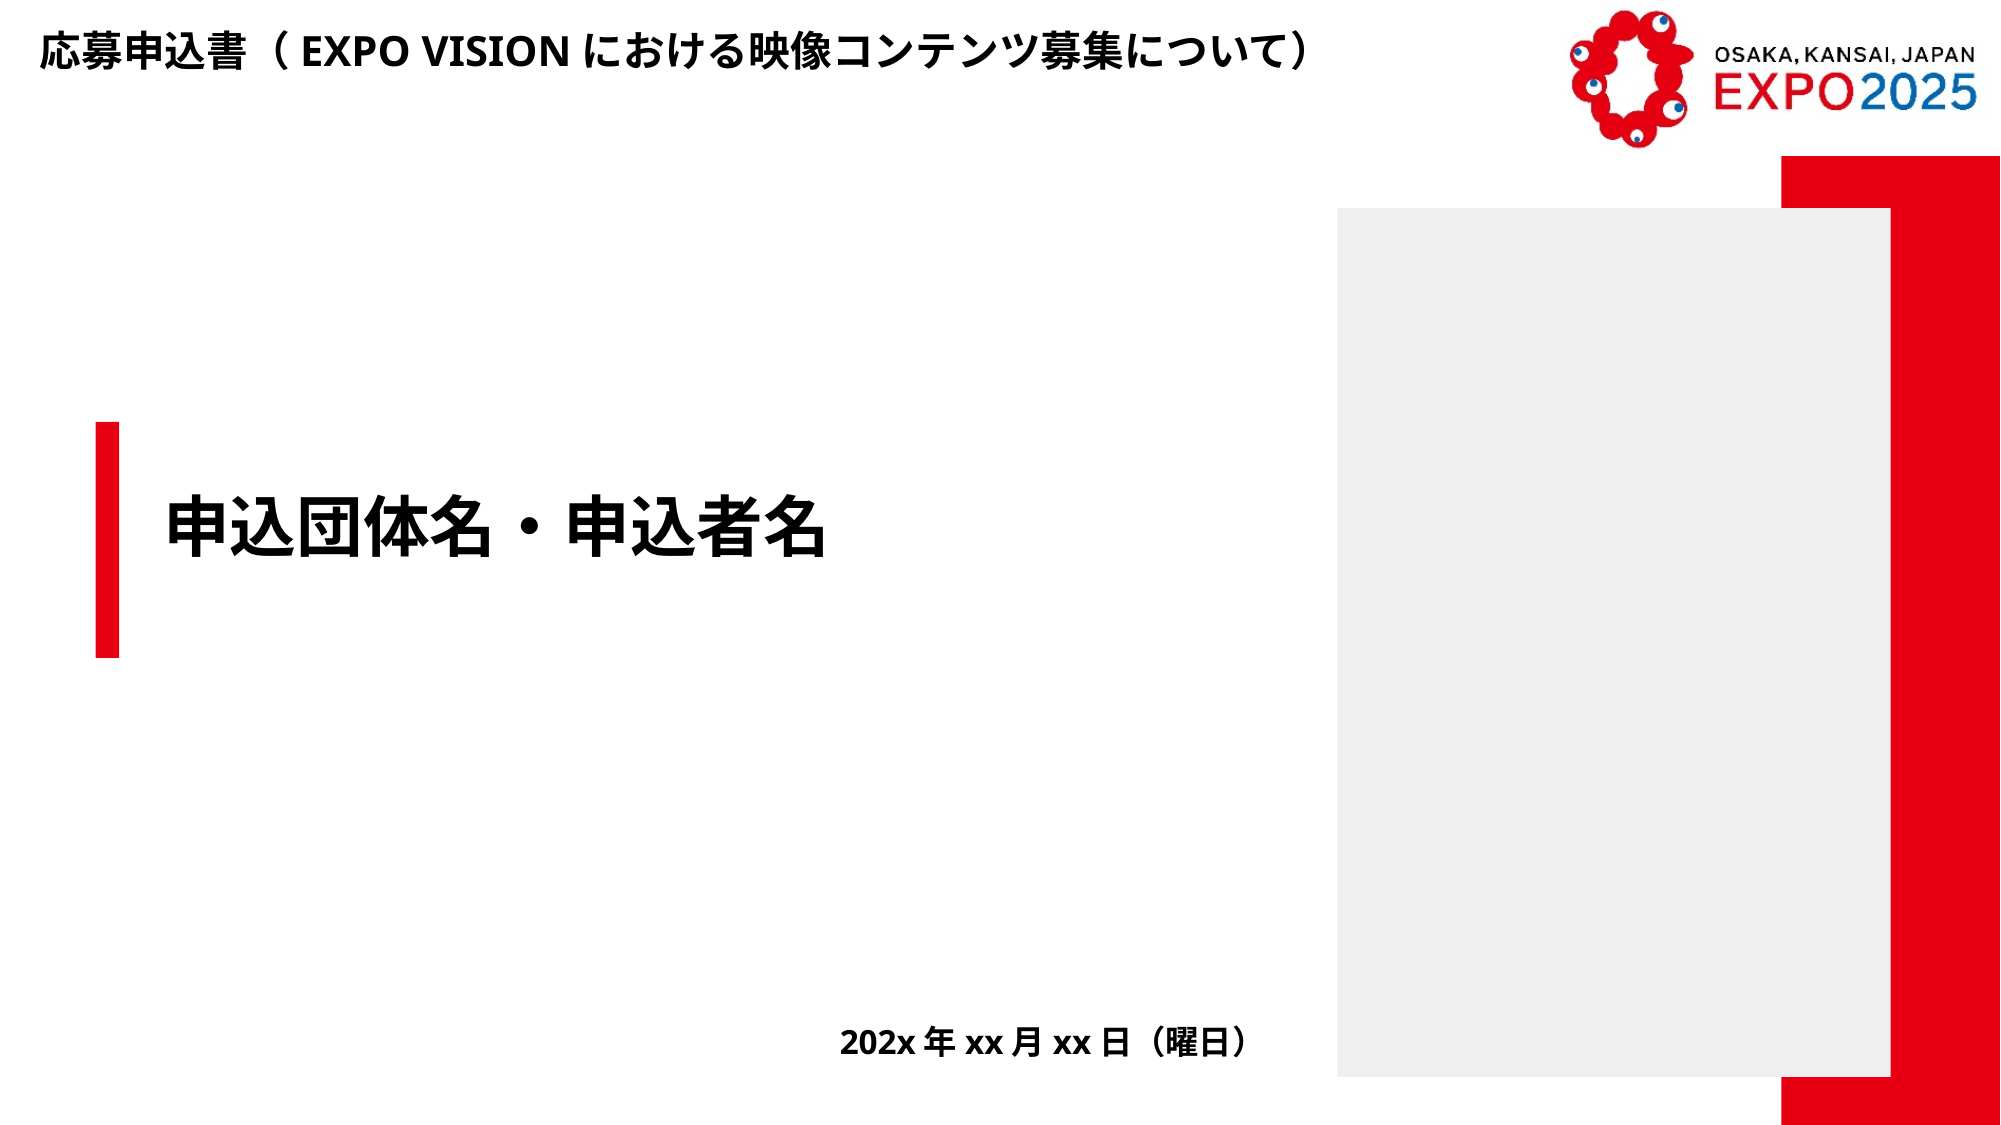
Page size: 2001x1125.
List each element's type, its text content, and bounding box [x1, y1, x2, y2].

text_box 応募申込書（EXPO VISIONにおける映像コンテンツ募集について） [24, 0, 1436, 83]
text_box 202x年xx月xx日（曜日） [810, 1013, 1347, 1108]
picture [1550, 0, 2000, 156]
text_box 申込団体名・申込者名 [148, 452, 1326, 573]
